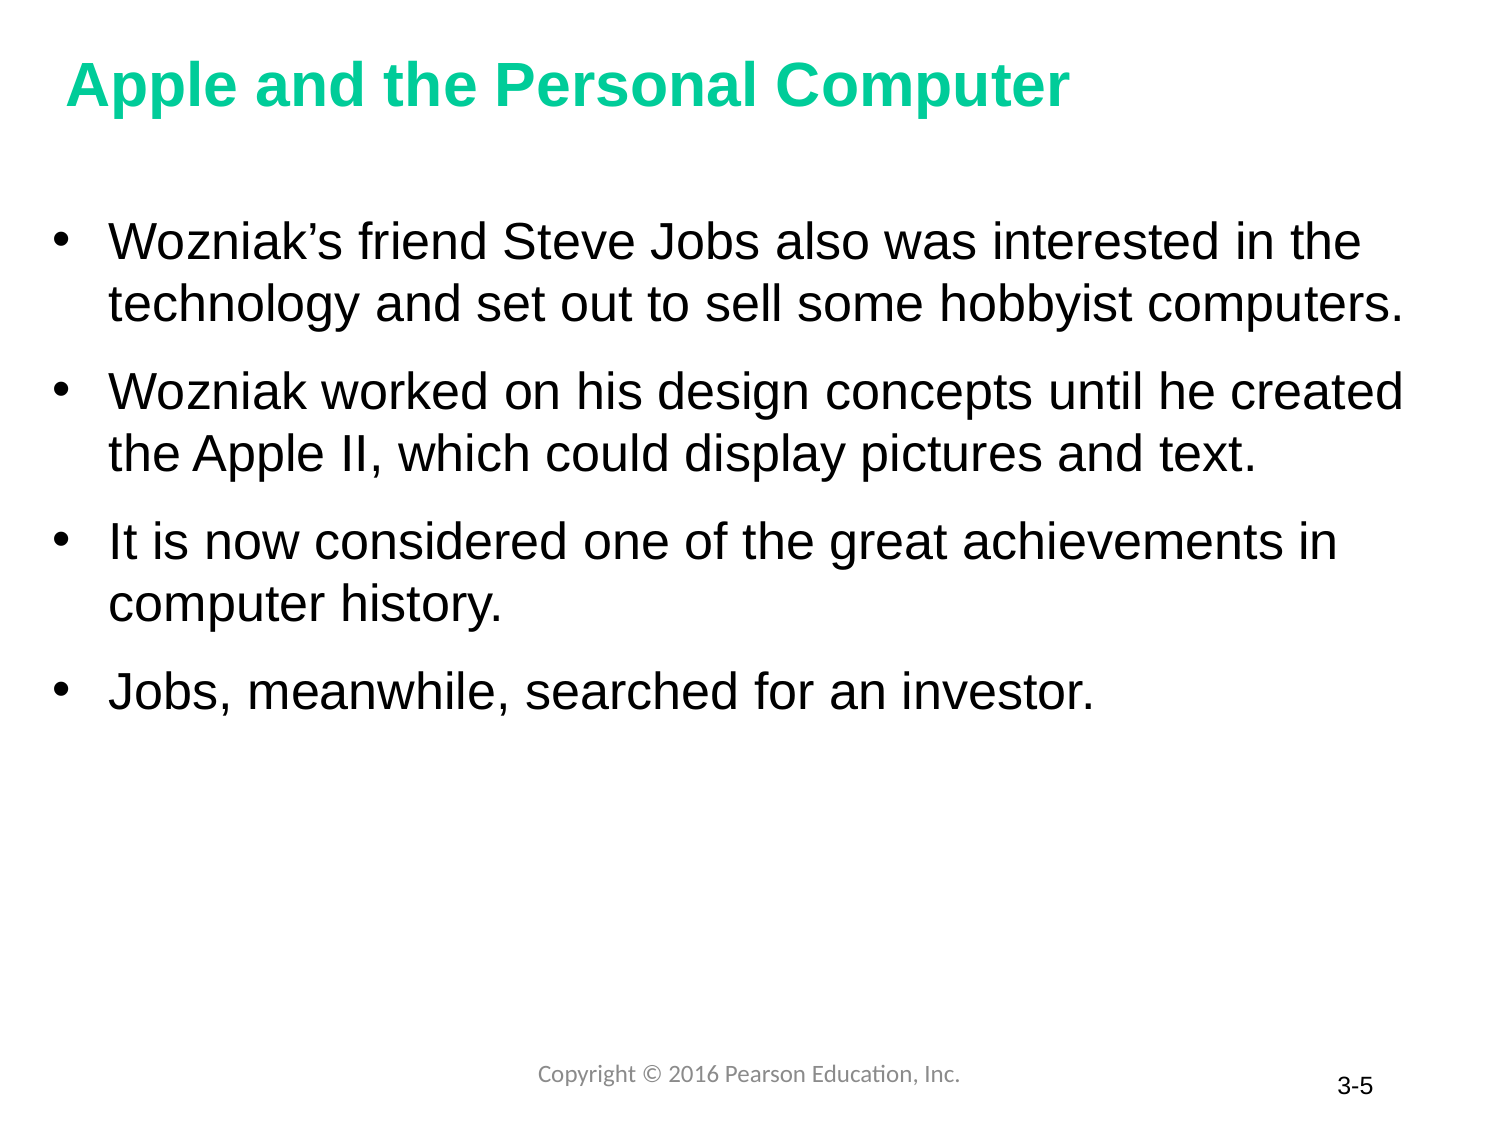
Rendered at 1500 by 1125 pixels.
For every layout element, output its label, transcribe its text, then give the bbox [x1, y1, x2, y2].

footer Copyright © 2016 Pearson Education, Inc. [512, 1042, 988, 1103]
title Apple and the Personal Computer [50, 0, 1400, 175]
list Wozniak’s friend Steve Jobs also was interested in the technology and set out to sell some hobbyist computers. Wozniak worked on his design concepts until he created the Apple II, which could display pictures and text. It is now considered one of the great achievements in computer history. Jobs, meanwhile, searched for an investor. [37, 200, 1475, 943]
